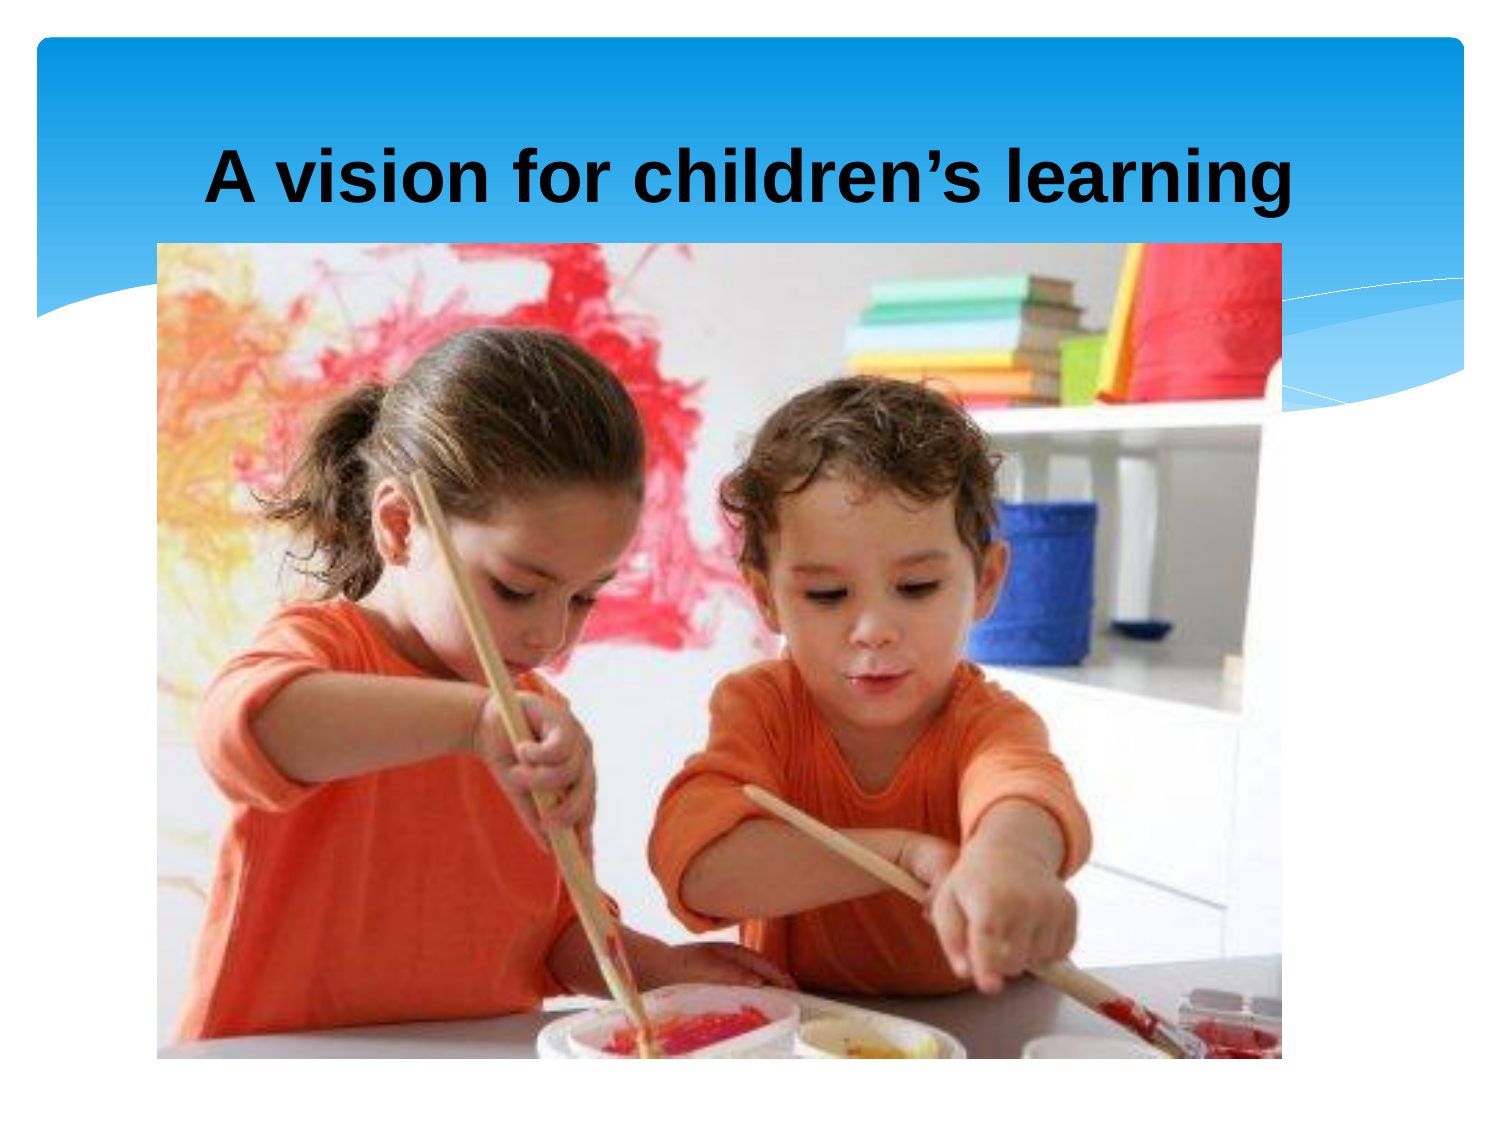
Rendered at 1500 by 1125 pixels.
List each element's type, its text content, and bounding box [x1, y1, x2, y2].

picture [156, 243, 1282, 1059]
title A vision for children’s learning [75, 45, 1425, 233]
